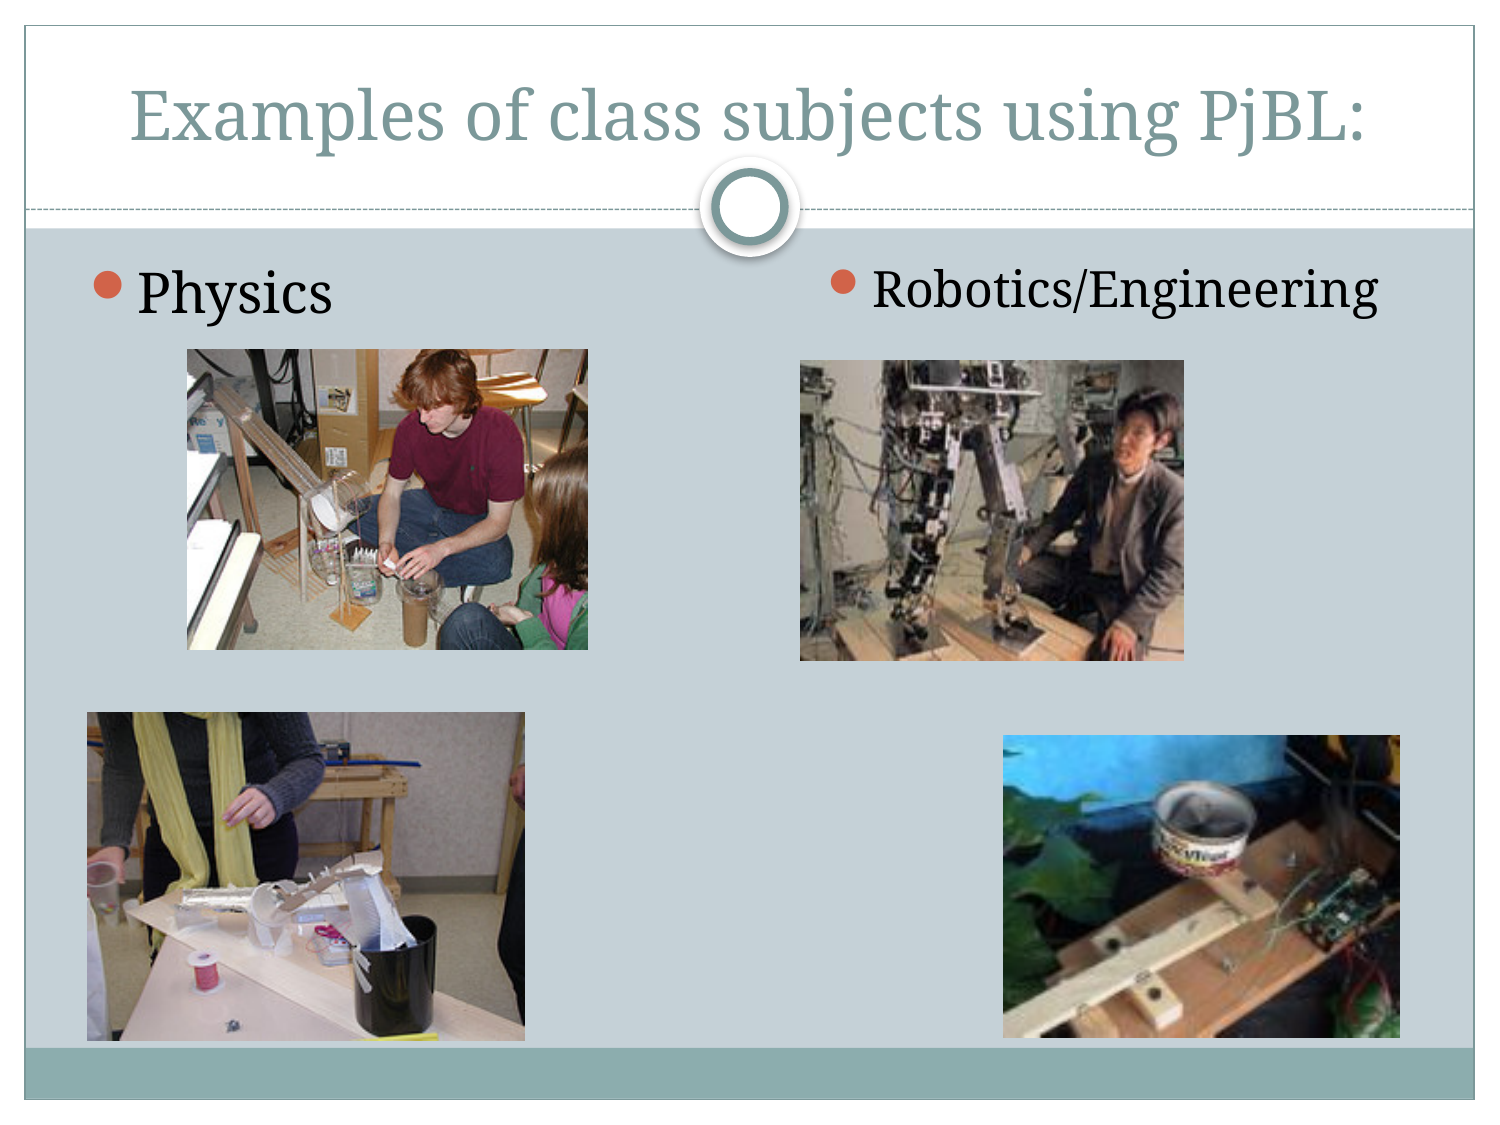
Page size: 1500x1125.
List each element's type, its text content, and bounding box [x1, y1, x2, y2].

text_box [87, 349, 588, 1041]
text_box Physics [75, 249, 651, 350]
title Examples of class subjects using PjBL: [49, 37, 1450, 162]
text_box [799, 360, 1400, 1038]
list Robotics/Engineering [812, 249, 1400, 350]
